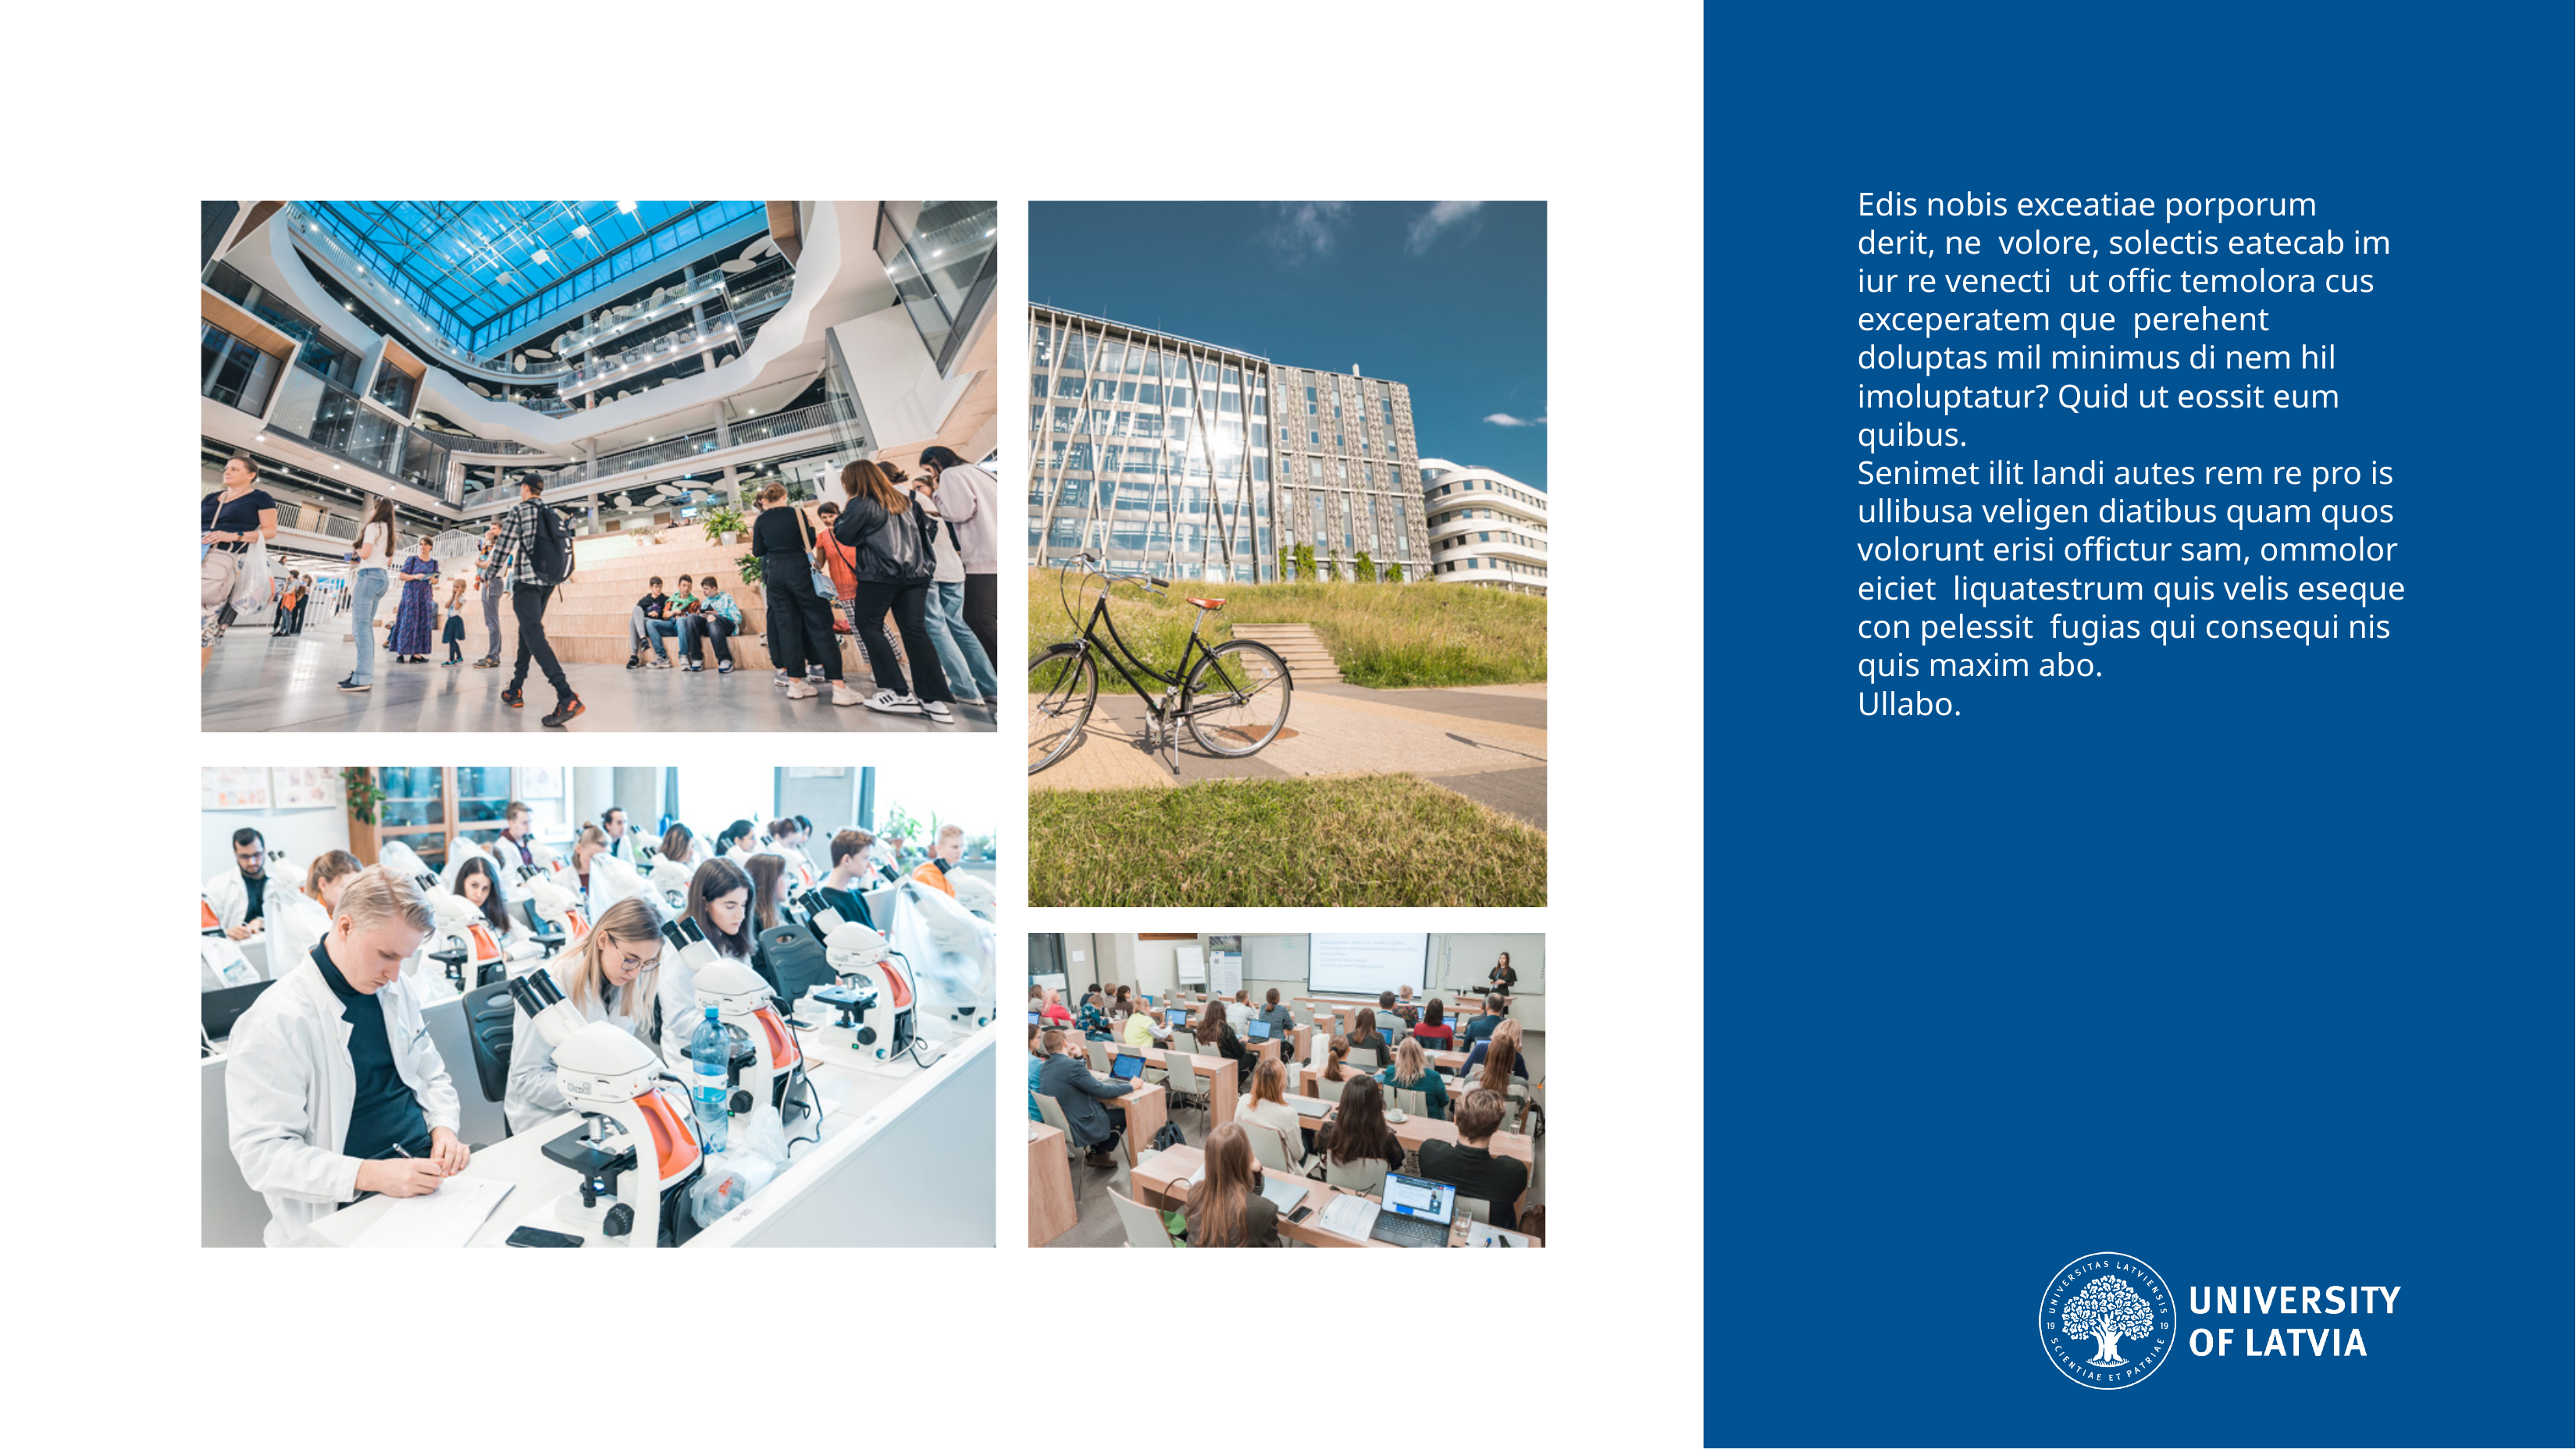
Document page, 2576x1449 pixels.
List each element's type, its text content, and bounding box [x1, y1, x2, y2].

text_box [201, 201, 998, 732]
picture [2039, 1251, 2401, 1390]
text_box [201, 767, 996, 1248]
text_box [1028, 933, 1546, 1248]
list Edis nobis exceatiae porporum derit, ne volore, solectis eatecab im iur re venecti ut offic temolora cus exceperatem que perehent doluptas mil minimus di nem hil imoluptatur? Quid ut eossit eum quibus. Senimet ilit landi autes rem re pro is ullibusa veligen diatibus quam quos volorunt erisi offictur sam, ommolor eiciet liquatestrum quis velis eseque con pelessit fugias qui consequi nis quis maxim abo. Ullabo. [1844, 177, 2430, 976]
text_box [1028, 201, 1548, 907]
